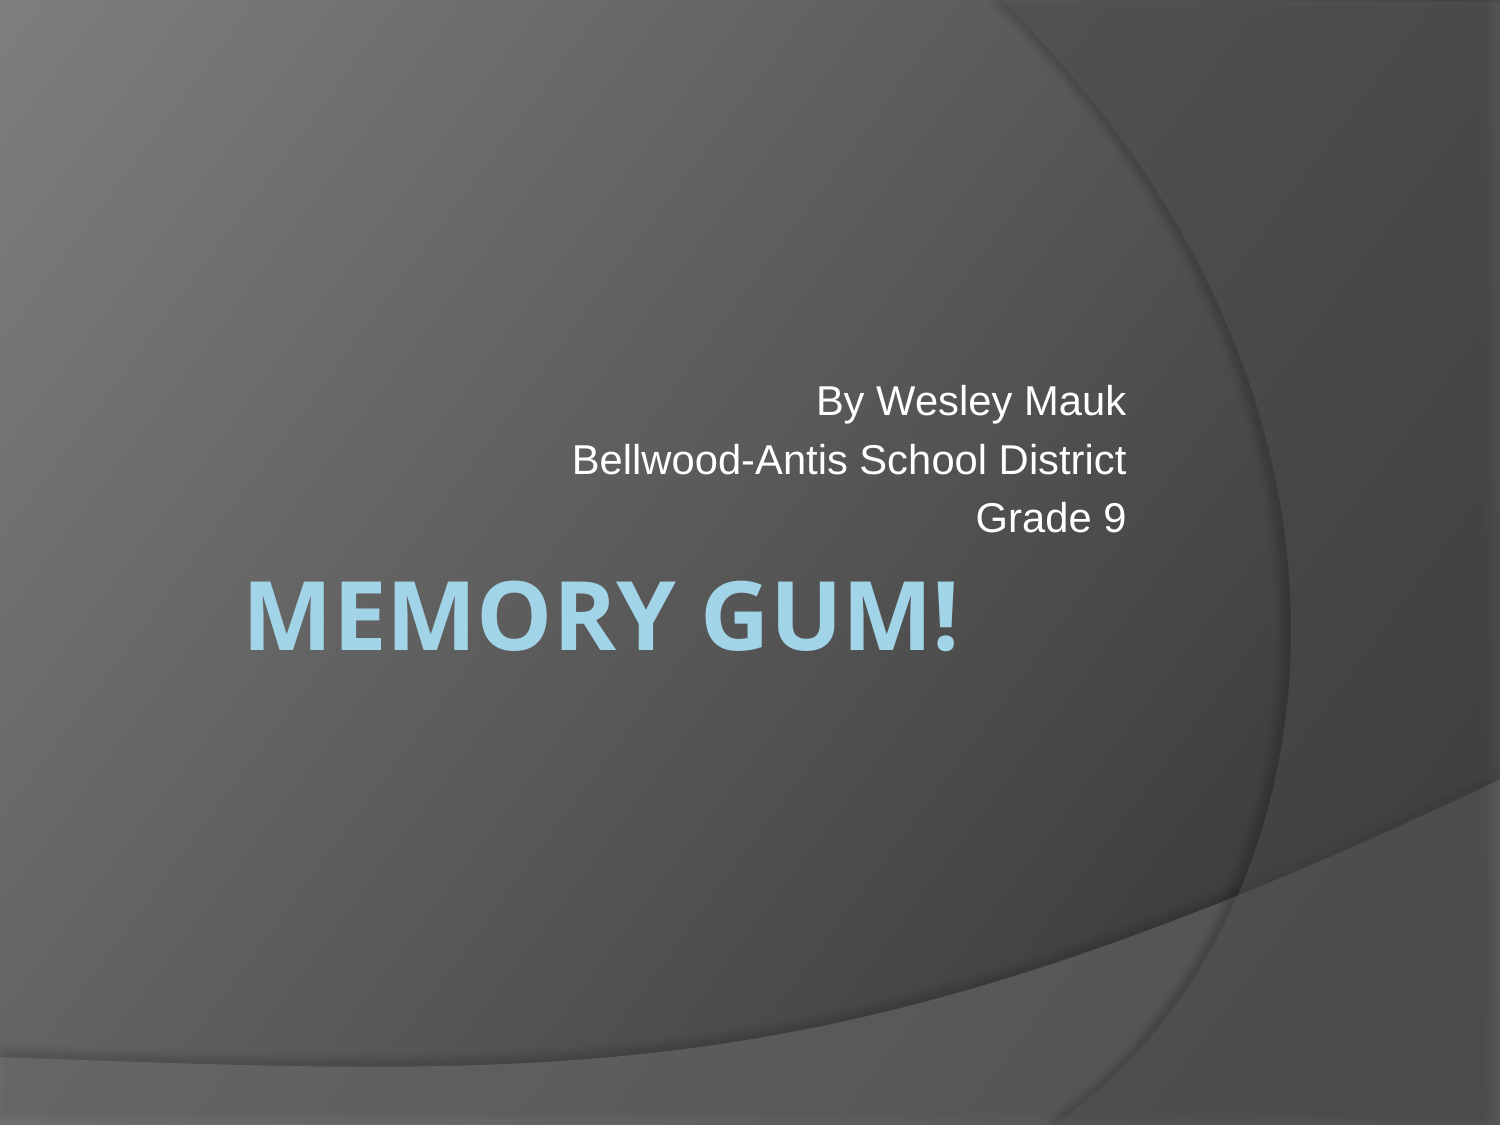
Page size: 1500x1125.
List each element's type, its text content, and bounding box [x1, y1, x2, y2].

title Memory gum! [70, 547, 1134, 925]
subtitle By Wesley Mauk Bellwood-Antis School District Grade 9 [71, 253, 1134, 541]
